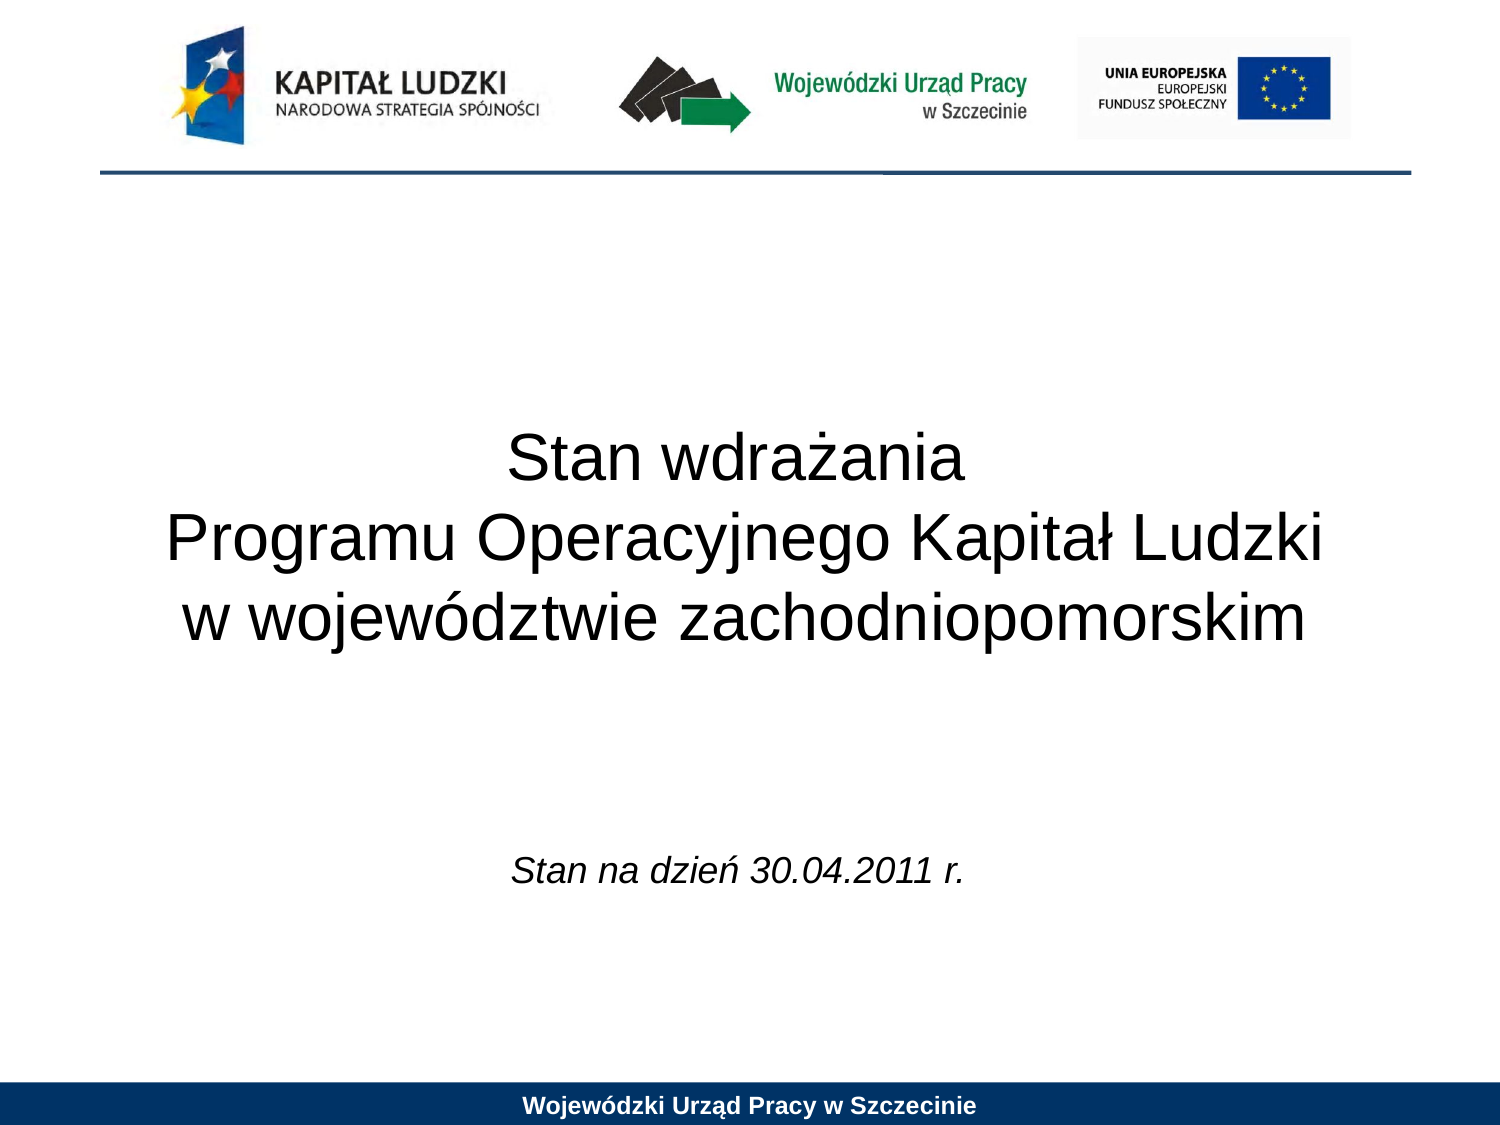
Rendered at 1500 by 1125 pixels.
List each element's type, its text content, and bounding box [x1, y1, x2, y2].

picture [159, 24, 1353, 149]
title Stan wdrażania Programu Operacyjnego Kapitał Ludzki w województwie zachodniopomorskim Stan na dzień 30.04.2011 r. [70, 316, 1421, 903]
